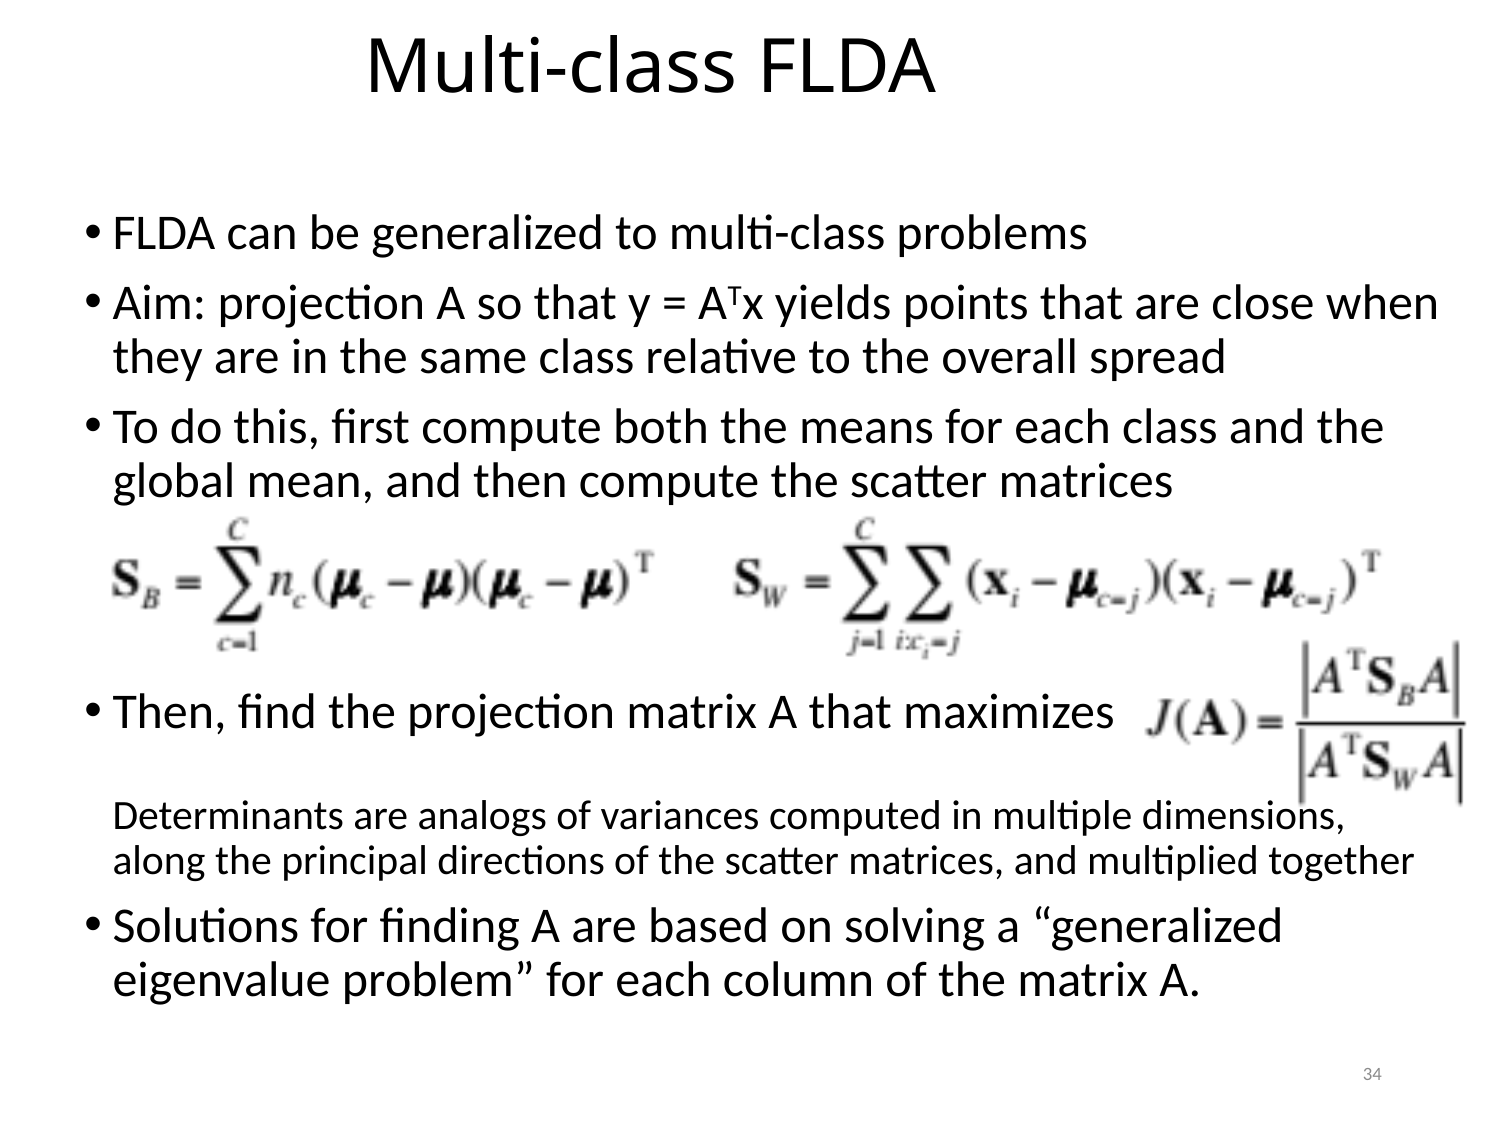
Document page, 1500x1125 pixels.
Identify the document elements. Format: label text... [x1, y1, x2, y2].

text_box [1140, 632, 1470, 808]
title Multi-class FLDA [349, 10, 1122, 126]
slide_number 34 [1059, 1042, 1397, 1103]
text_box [107, 505, 662, 656]
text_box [728, 505, 1391, 664]
list FLDA can be generalized to multi-class problems Aim: projection A so that y = ATx yields points that are close when they are in the same class relative to the overall spread To do this, first compute both the means for each class and the global mean, and then compute the scatter matrices Then, find the projection matrix A that maximizes Determinants are analogs of variances computed in multiple dimensions, along the principal directions of the scatter matrices, and multiplied together Solutions for finding A are based on solving a “generalized eigenvalue problem” for each column of the matrix A. [69, 199, 1456, 1068]
